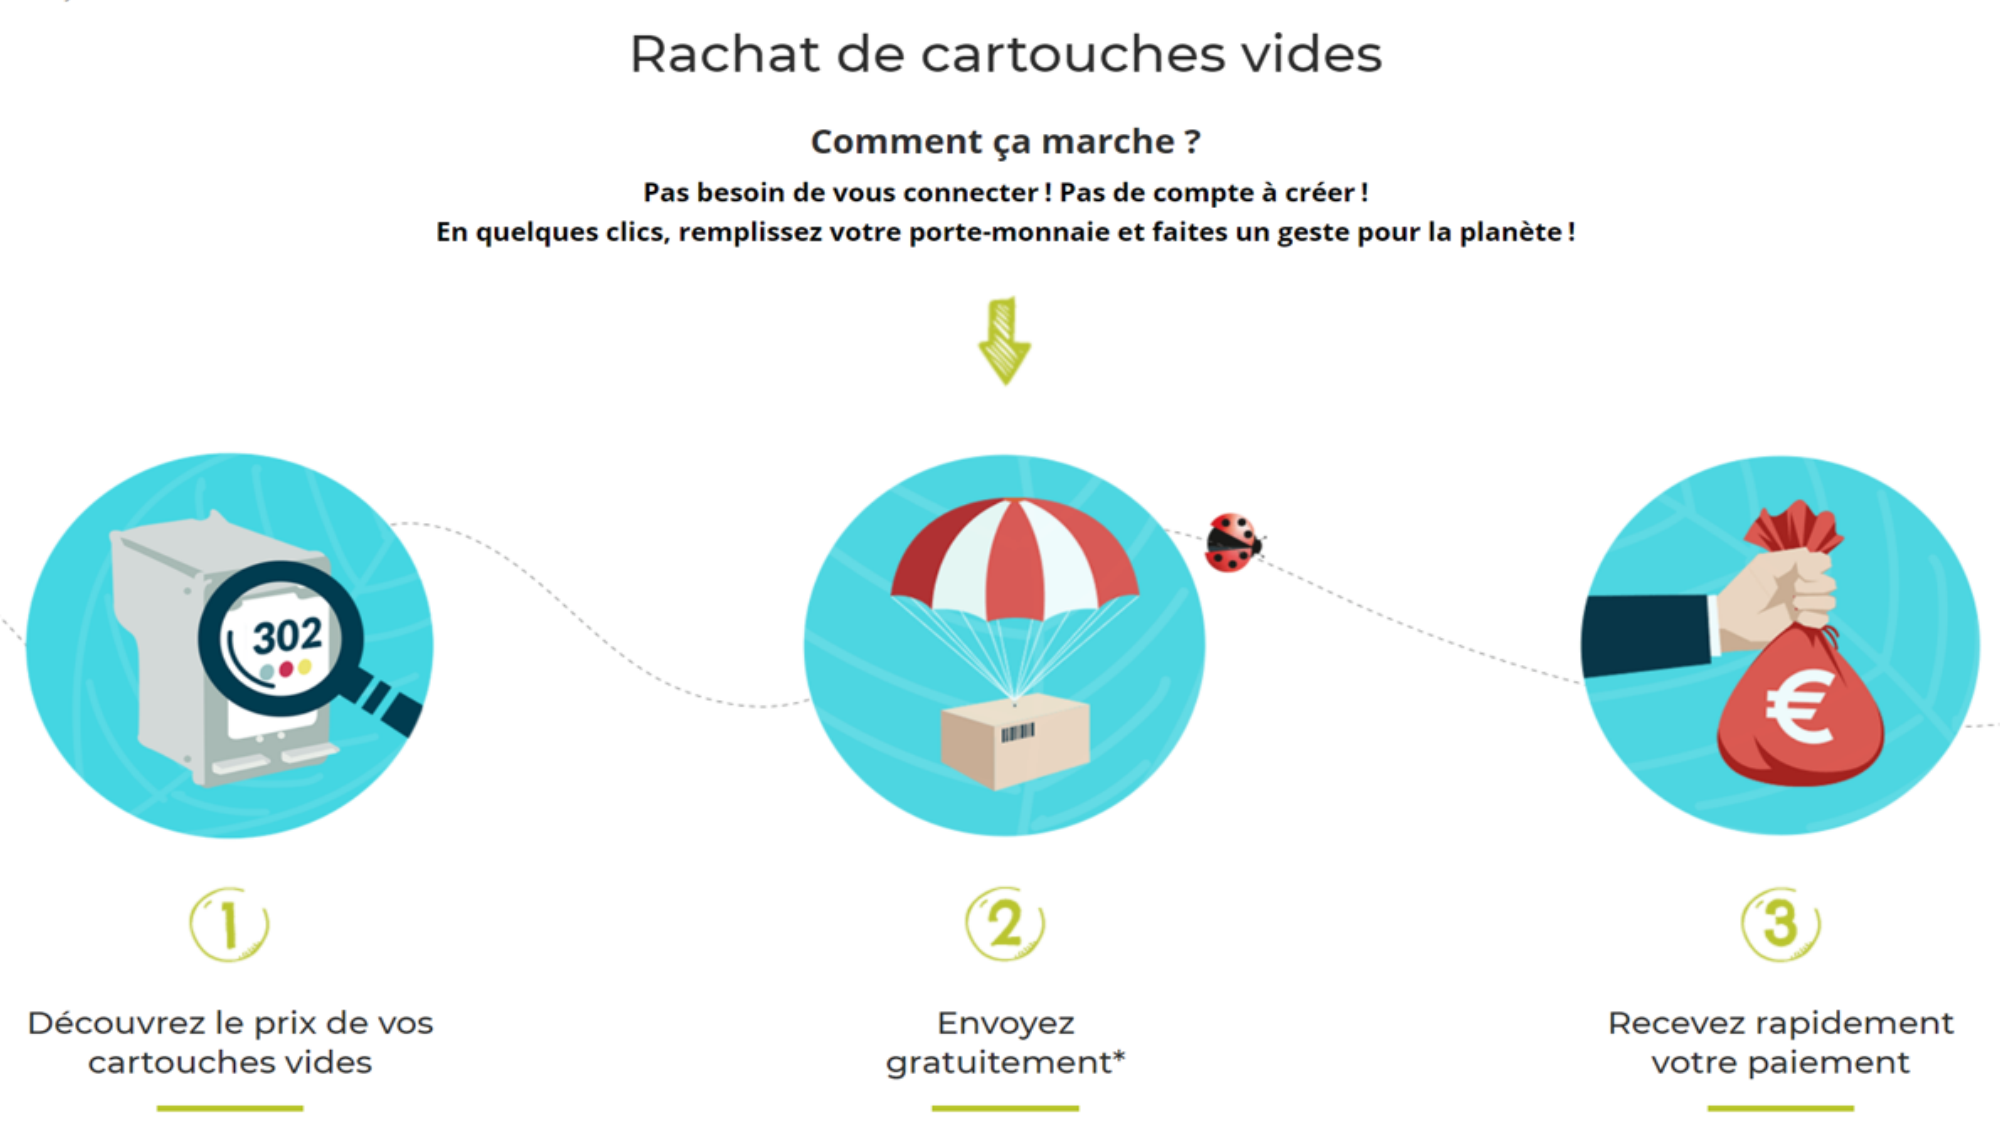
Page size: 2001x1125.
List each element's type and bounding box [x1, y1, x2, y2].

list [0, 0, 2000, 1125]
